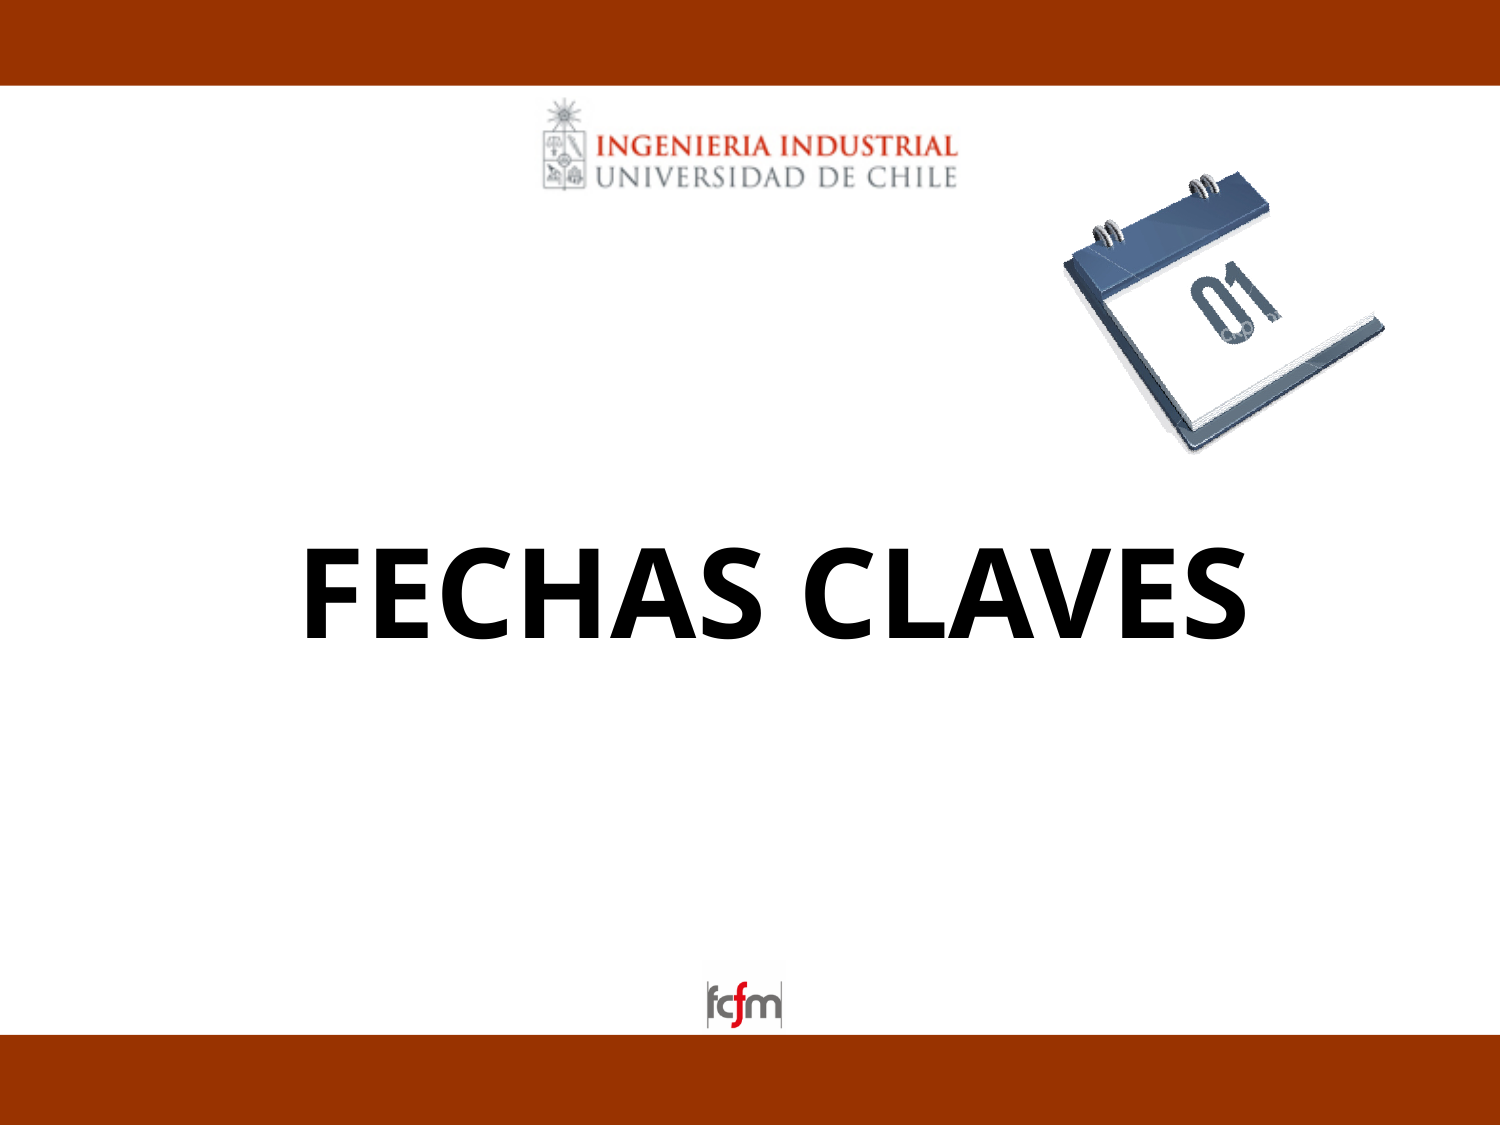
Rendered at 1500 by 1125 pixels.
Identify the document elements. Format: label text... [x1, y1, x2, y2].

text_box FECHAS CLAVES [76, 307, 1471, 815]
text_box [525, 89, 975, 197]
picture [1021, 101, 1428, 508]
text_box [0, 0, 1500, 86]
picture [702, 959, 786, 1036]
text_box [0, 1034, 1500, 1125]
